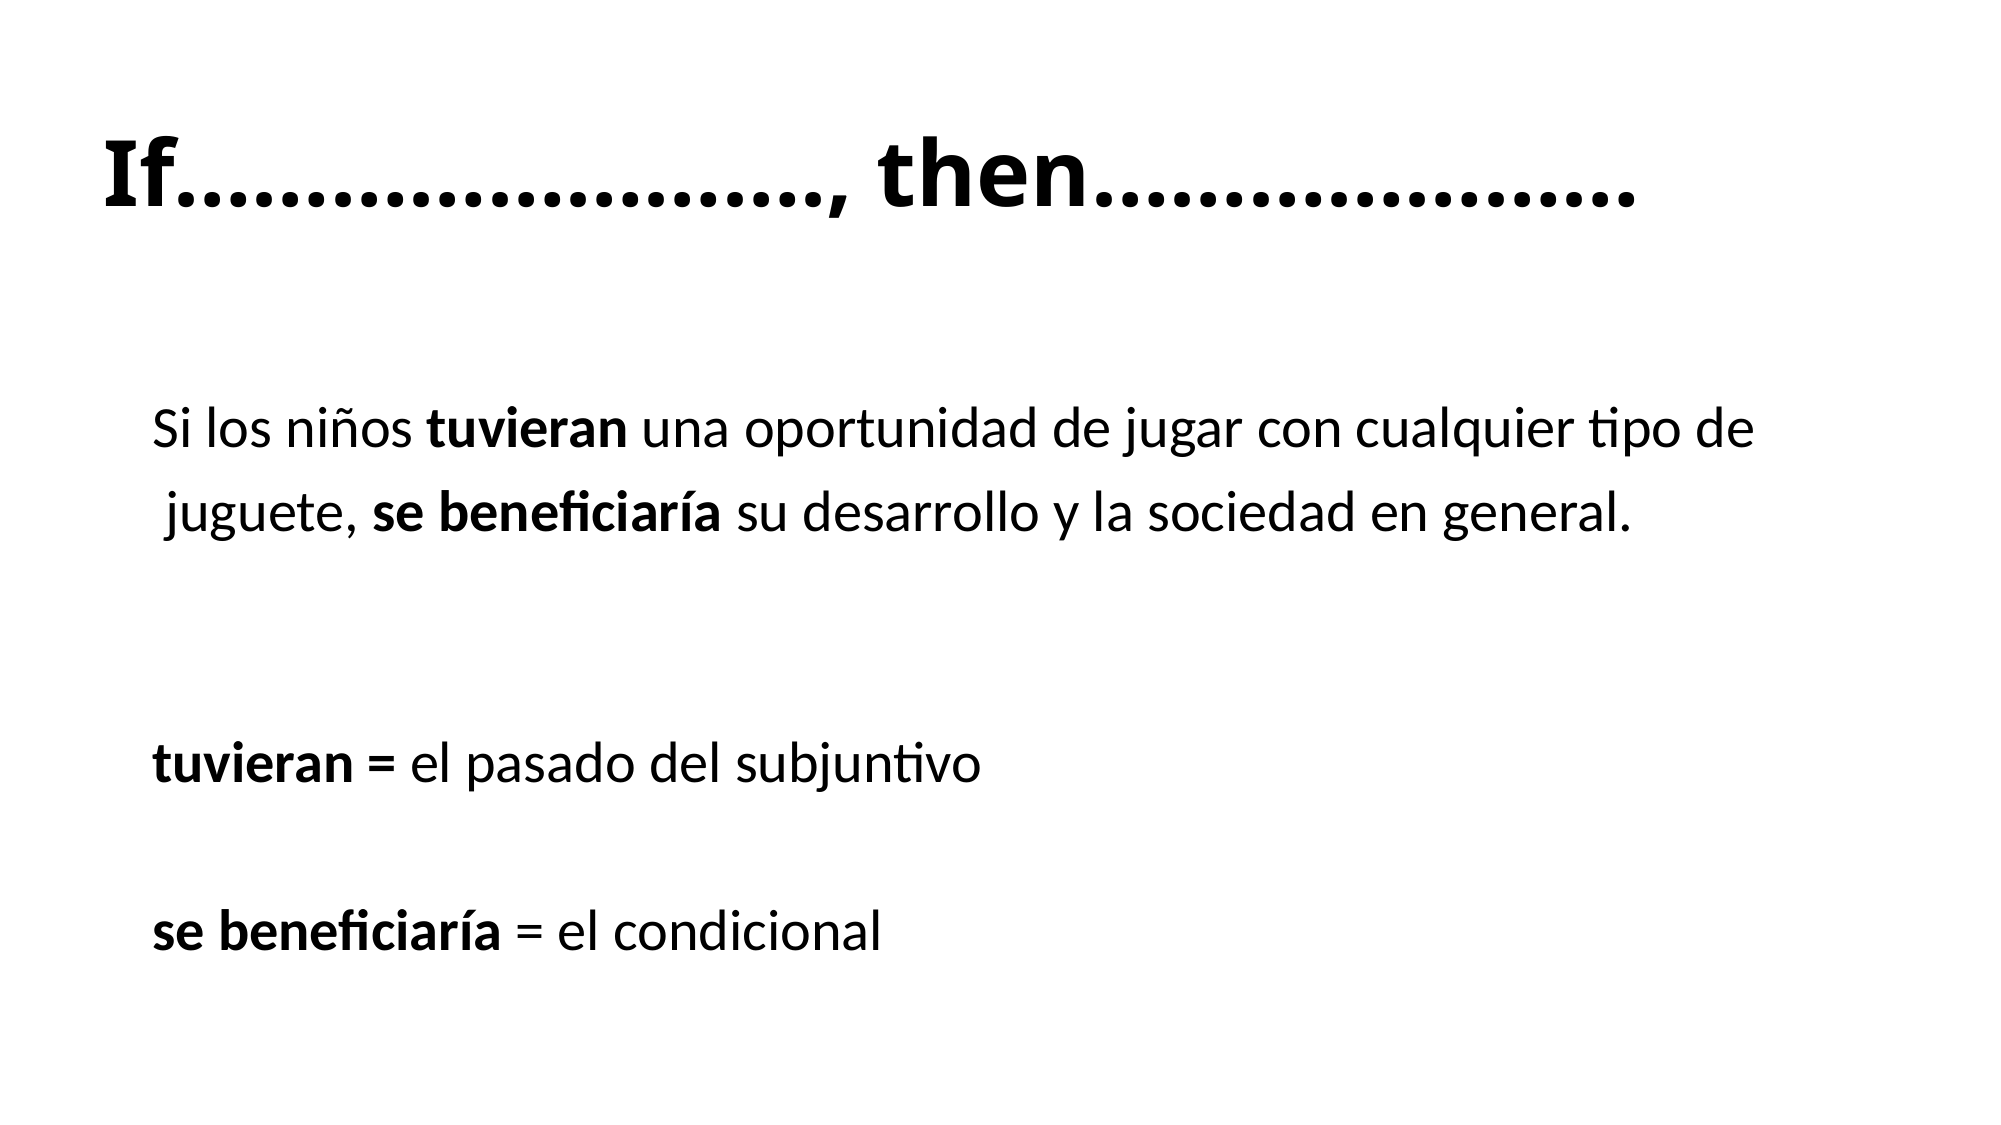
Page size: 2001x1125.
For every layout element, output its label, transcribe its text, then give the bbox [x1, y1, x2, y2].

title If……………………., then………………… [89, 67, 1814, 286]
list Si los niños tuvieran una oportunidad de jugar con cualquier tipo de juguete, se beneficiaría su desarrollo y la sociedad en general. tuvieran = el pasado del subjuntivo se beneficiaría = el condicional [137, 299, 1863, 1014]
